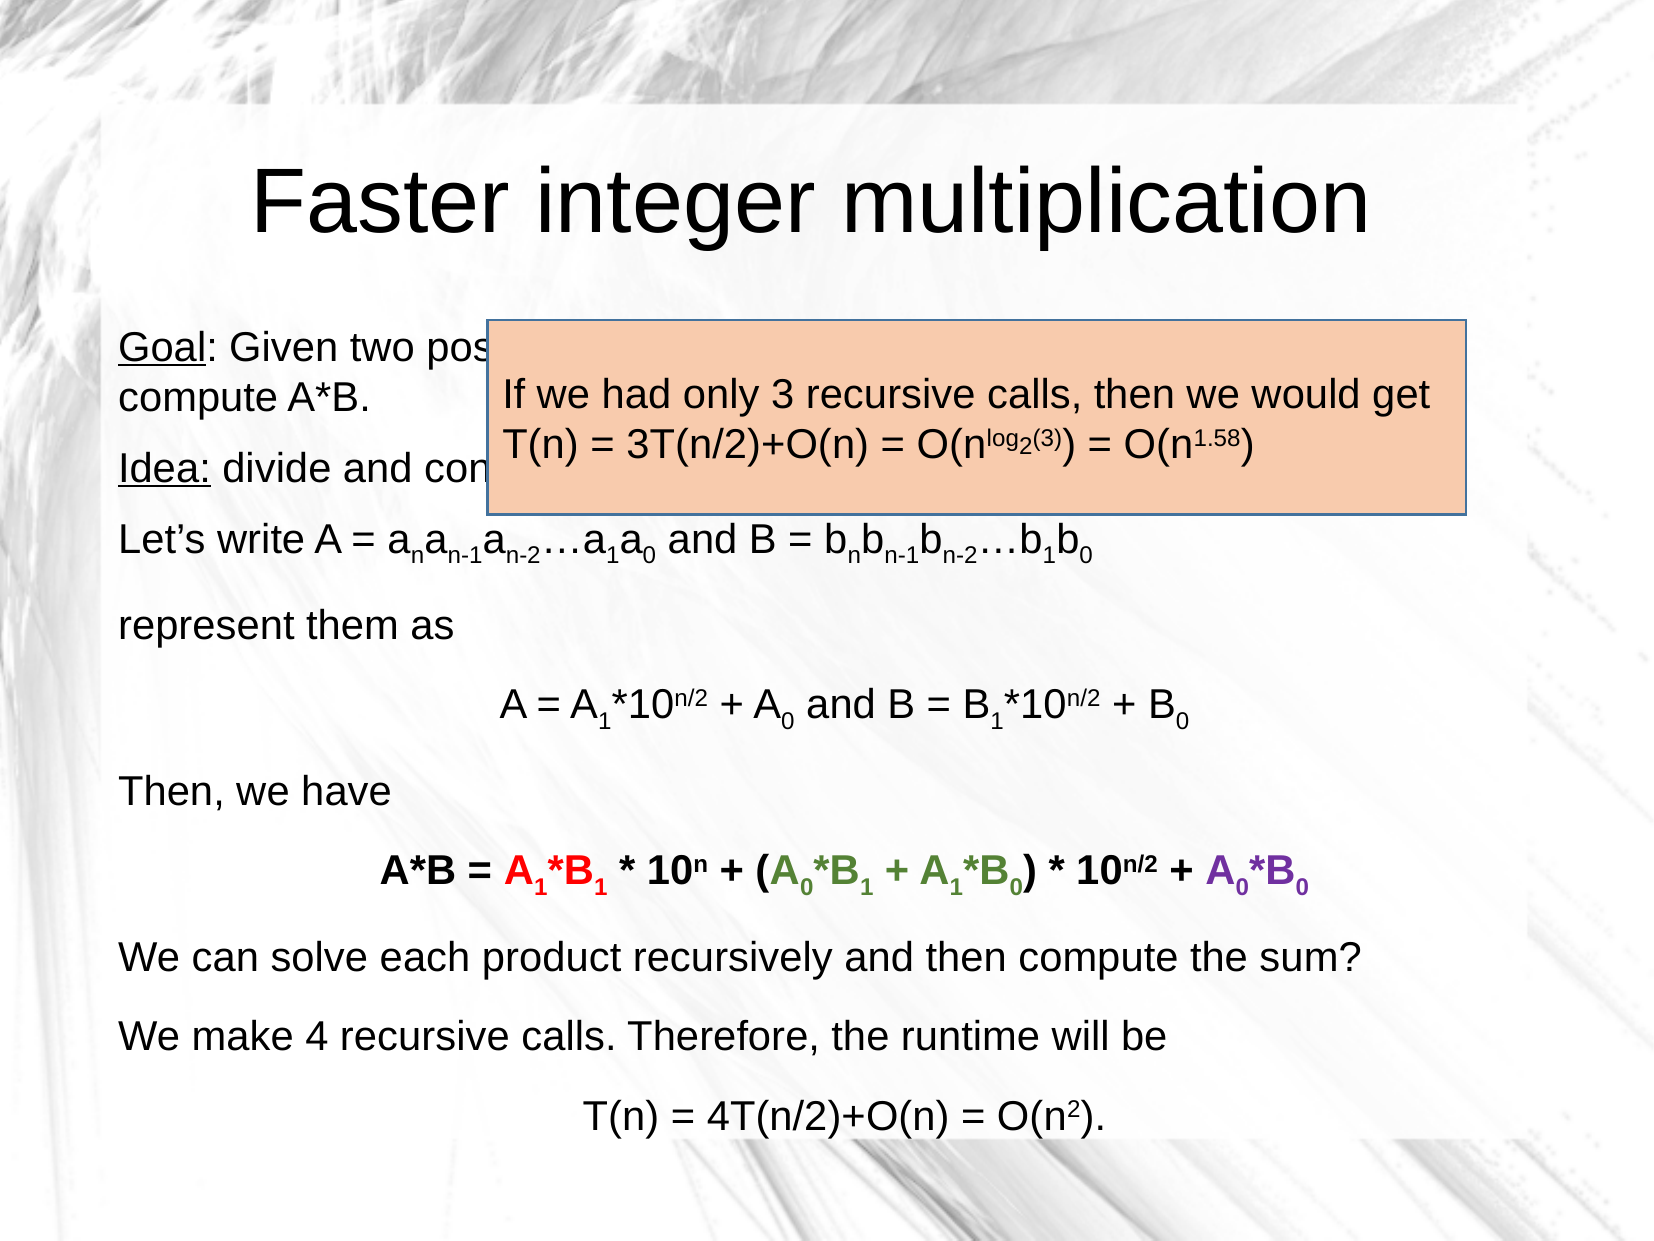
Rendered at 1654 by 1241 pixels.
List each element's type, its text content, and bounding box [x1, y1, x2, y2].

text_box If we had only 3 recursive calls, then we would get T(n) = 3T(n/2)+O(n) = O(nlog2(3)) = O(n1.58) [487, 319, 1467, 515]
picture [0, 0, 1654, 1241]
list Goal: Given two positive integers A and B in decimal with n digits each, compute A*B. Idea: divide and conquer - use recursion. Let’s write A = anan-1an-2…a1a0 and B = bnbn-1bn-2…b1b0 represent them as A = A1*10n/2 + A0 and B = B1*10n/2 + B0 Then, we have A*B = A1*B1 * 10n + (A0*B1 + A1*B0) * 10n/2 + A0*B0 We can solve each product recursively and then compute the sum? We make 4 recursive calls. Therefore, the runtime will be T(n) = 4T(n/2)+O(n) = O(n2). [118, 319, 1571, 1102]
title Faster integer multiplication [118, 112, 1506, 281]
